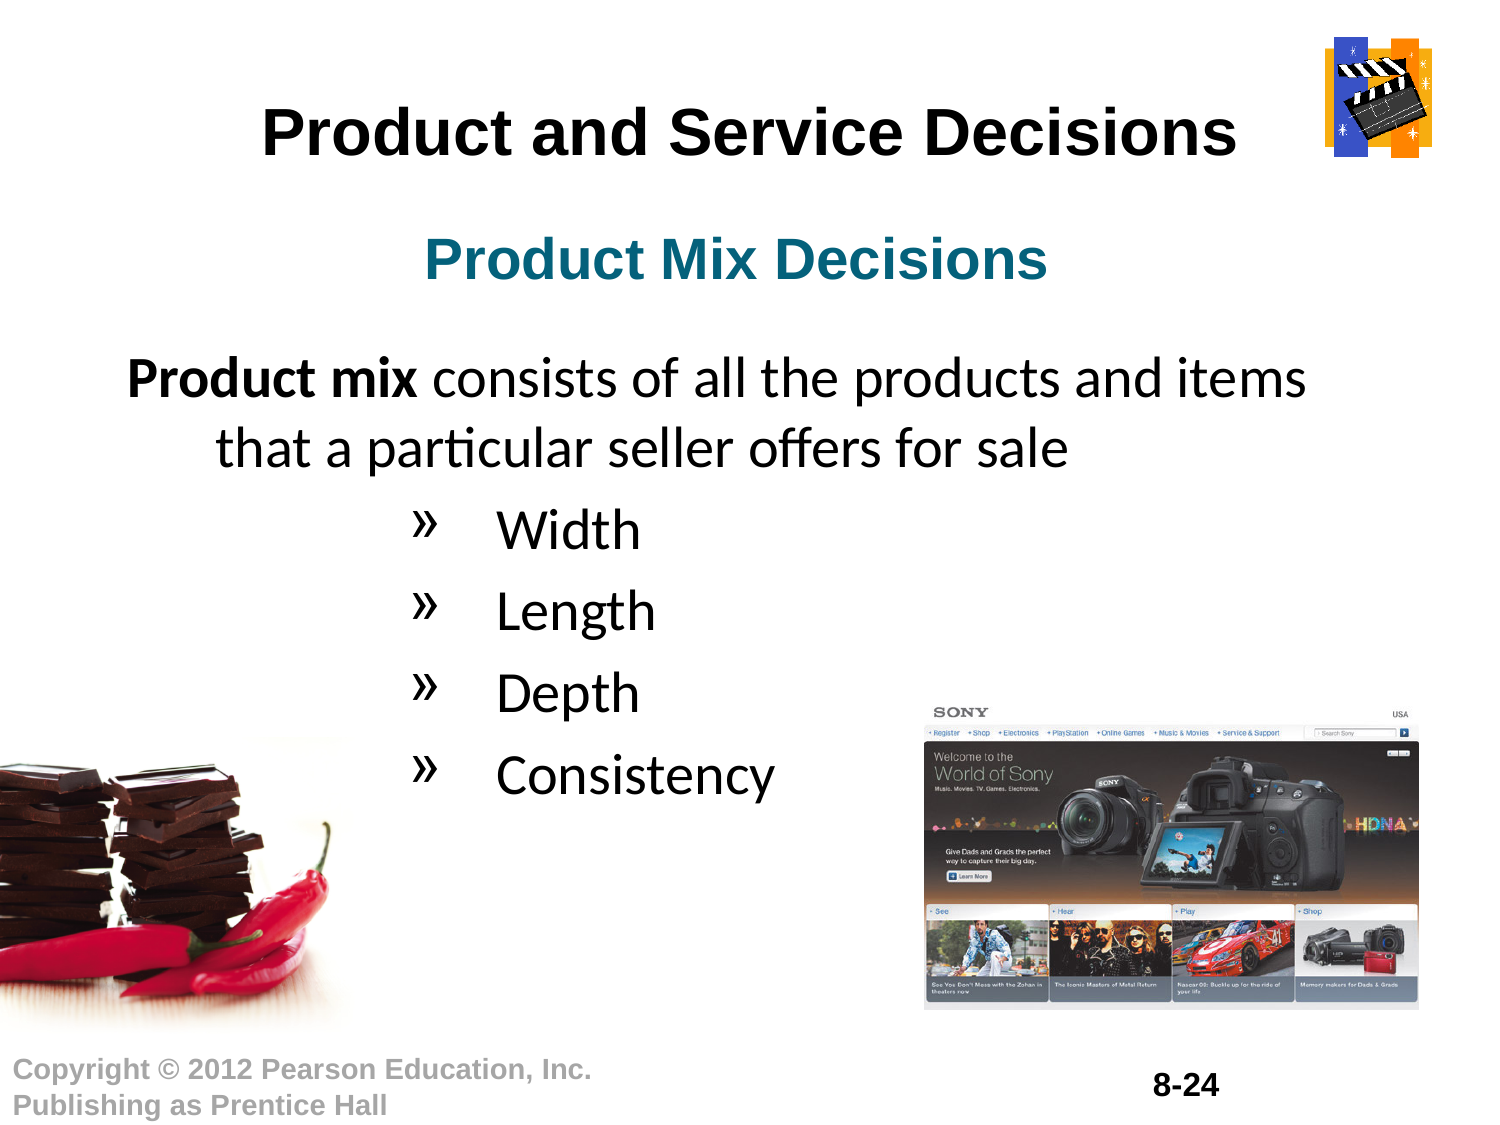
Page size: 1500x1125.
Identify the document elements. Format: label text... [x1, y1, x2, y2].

list Product mix consists of all the products and items that a particular seller offers for sale Width Length Depth Consistency [112, 249, 1413, 926]
picture [1324, 37, 1432, 159]
picture [924, 699, 1420, 1010]
picture [0, 737, 361, 1038]
title Product and Service Decisions [112, 37, 1388, 226]
list Product Mix Decisions [149, 212, 1326, 301]
